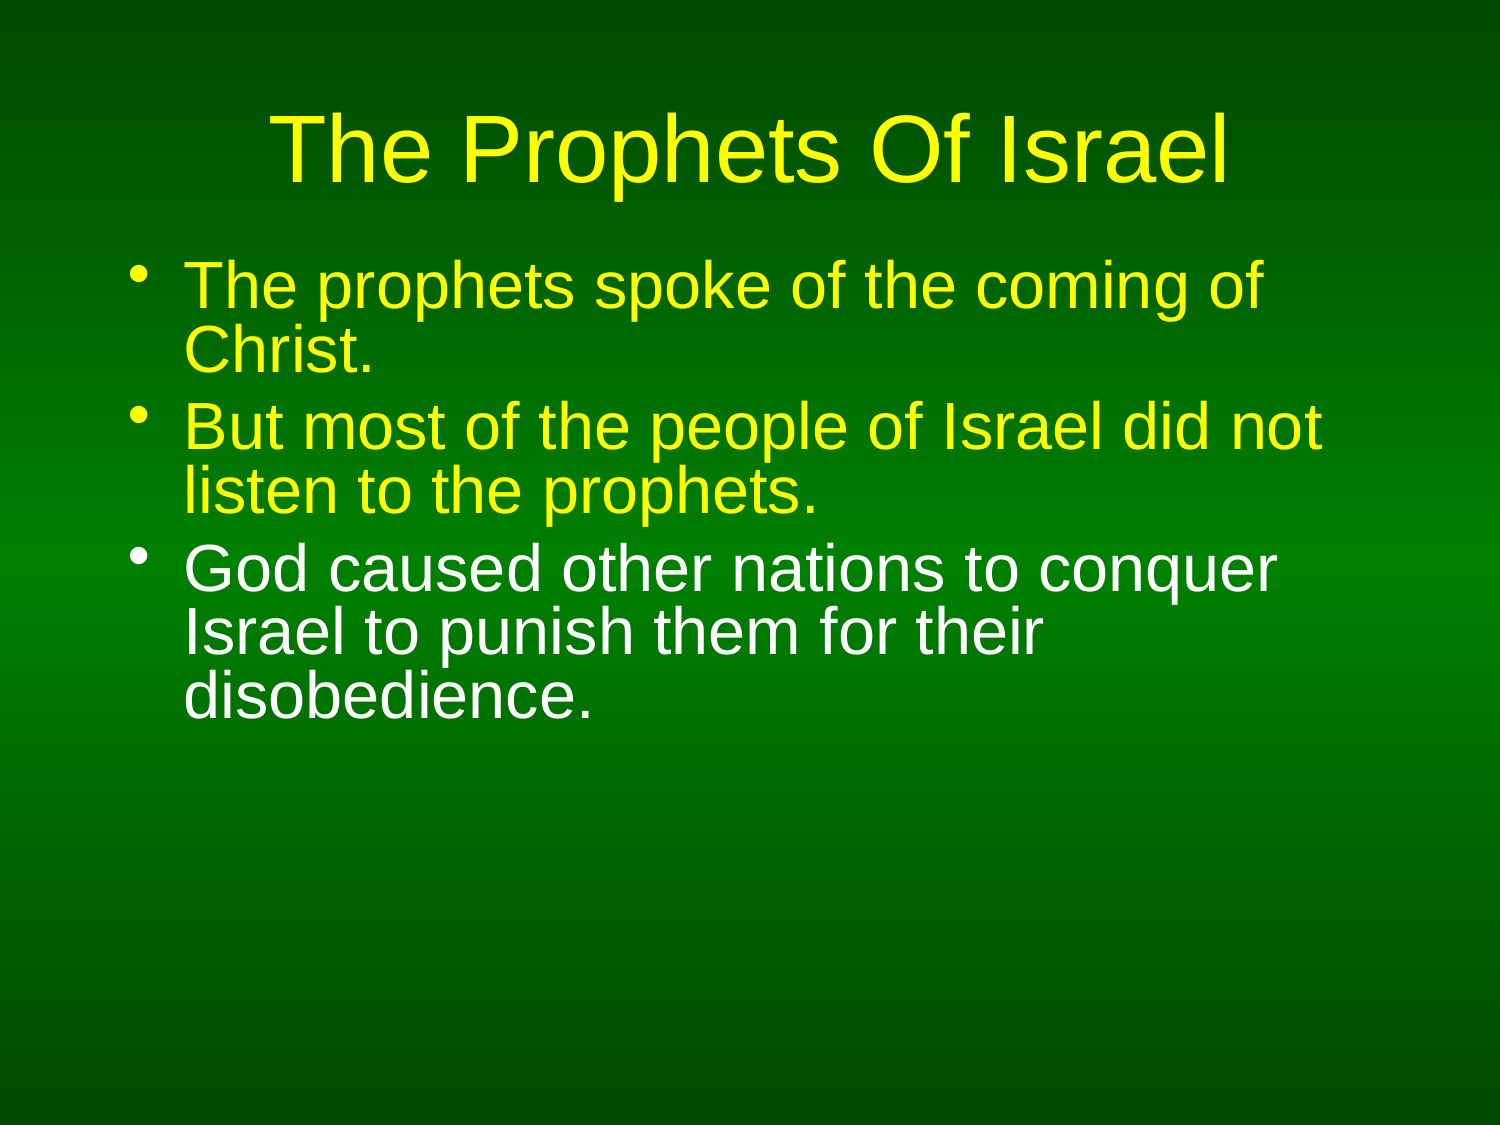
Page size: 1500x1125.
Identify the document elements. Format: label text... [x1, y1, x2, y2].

list The prophets spoke of the coming of Christ. But most of the people of Israel did not listen to the prophets. God caused other nations to conquer Israel to punish them for their disobedience. [112, 249, 1438, 850]
title The Prophets Of Israel [37, 50, 1463, 238]
